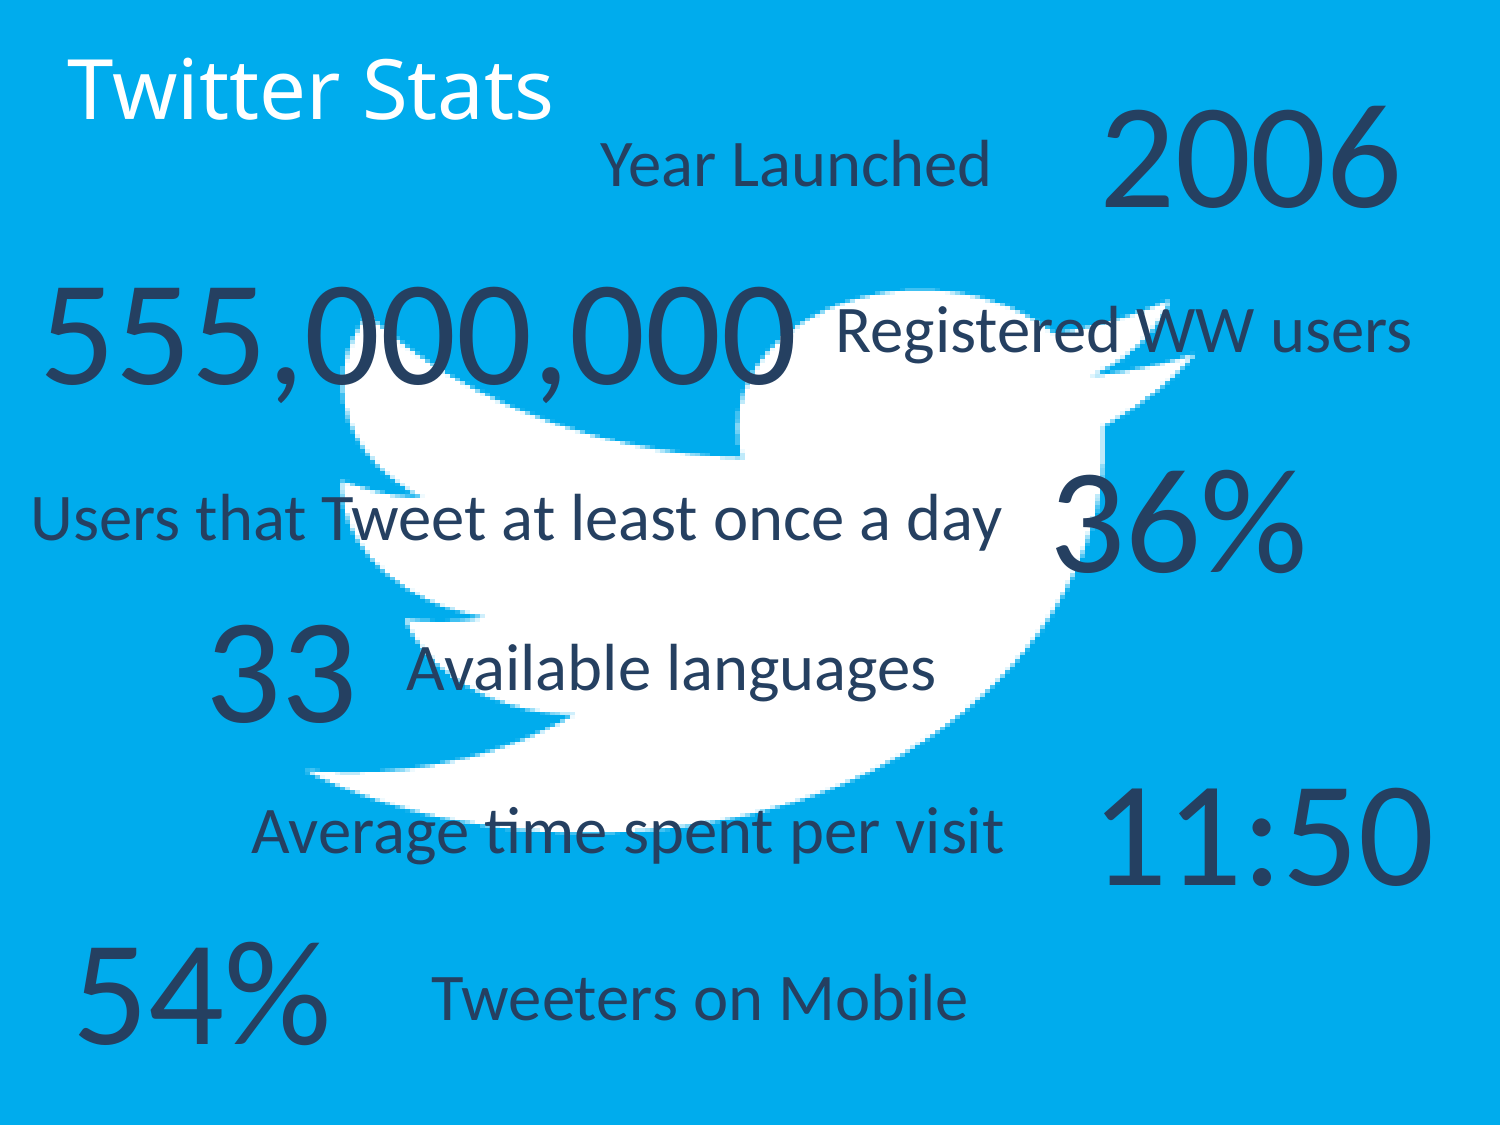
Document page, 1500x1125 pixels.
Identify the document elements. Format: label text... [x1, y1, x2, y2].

picture [351, 373, 1174, 466]
picture [306, 712, 964, 778]
text_box Users that Tweet at least once a day [15, 466, 1106, 562]
text_box 11:50 [1052, 728, 1474, 923]
text_box Registered WW users [820, 278, 1450, 373]
text_box 36% [1006, 415, 1351, 611]
text_box Available languages [362, 616, 982, 712]
text_box Year Launched [537, 112, 1057, 208]
text_box 2006 [1024, 49, 1478, 245]
text_box 33 [161, 565, 402, 761]
title Twitter Stats [31, 0, 592, 173]
picture [376, 562, 1054, 696]
text_box Tweeters on Mobile [353, 946, 1048, 1041]
text_box Average time spent per visit [236, 778, 1070, 874]
text_box 555,000,000 [24, 227, 850, 423]
text_box 54% [52, 886, 353, 1082]
